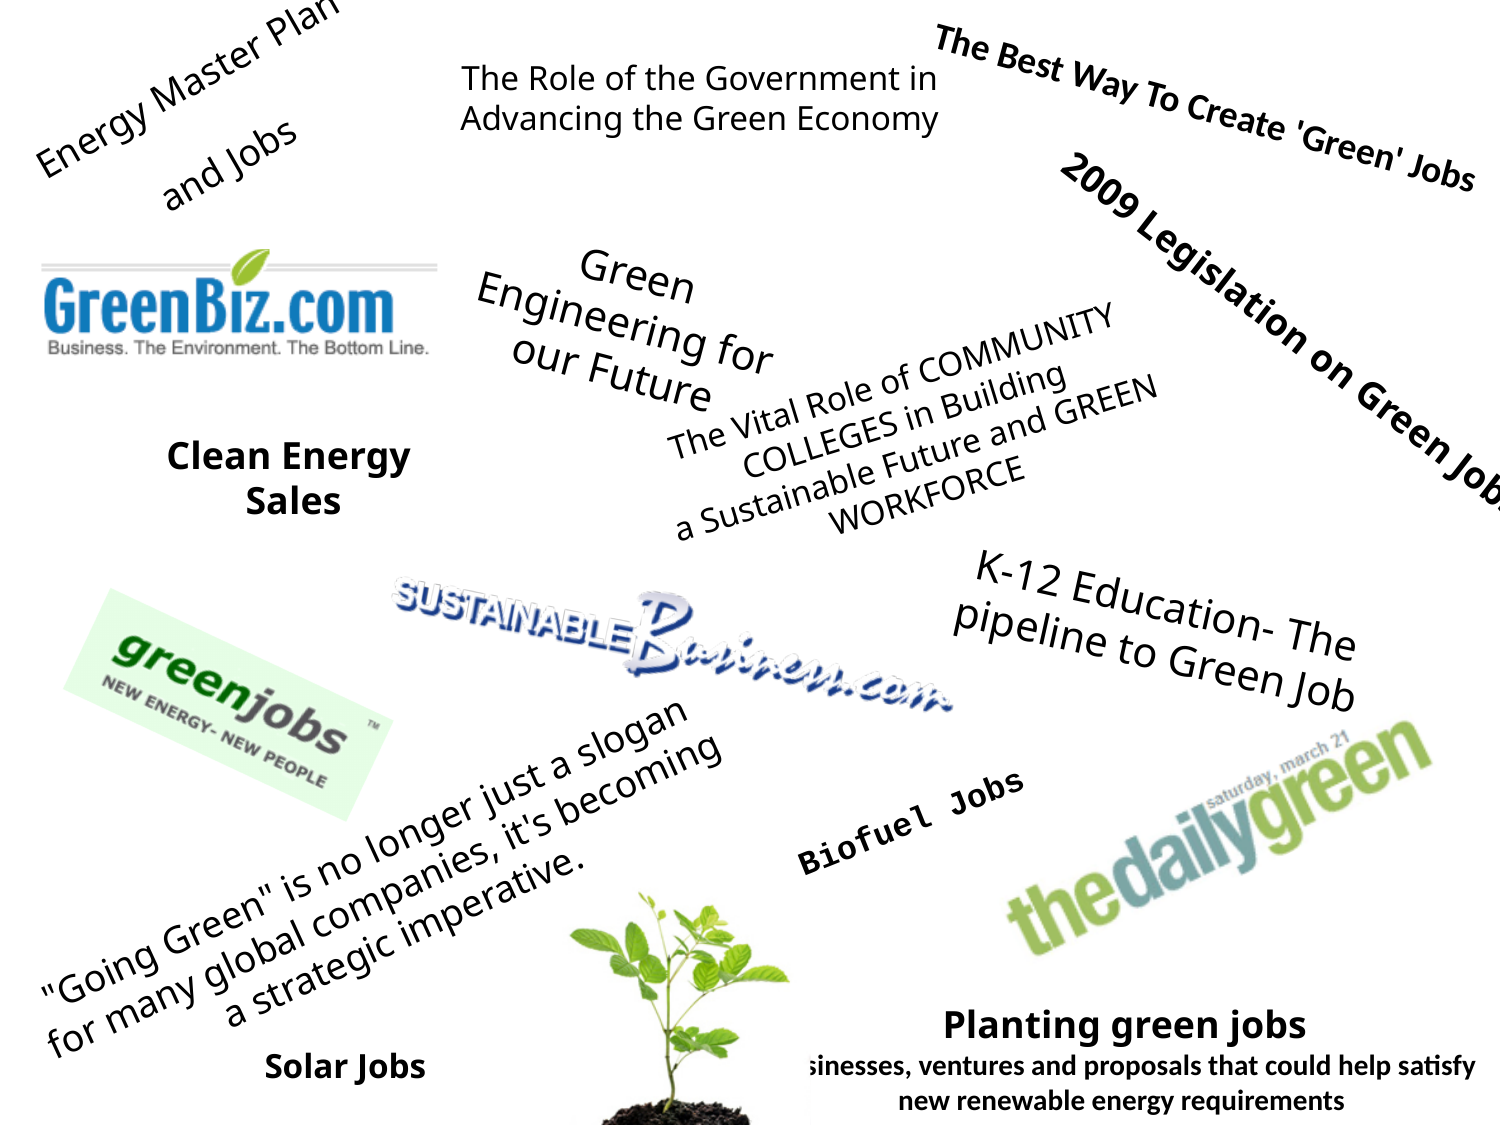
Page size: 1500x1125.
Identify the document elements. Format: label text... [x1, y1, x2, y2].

text_box Energy Master Plan and Jobs [0, 0, 411, 248]
text_box The Vital Role of COMMUNITY COLLEGES in Building a Sustainable Future and GREEN WORKFORCE [624, 274, 1194, 591]
text_box Green Engineering for our Future [441, 195, 829, 450]
picture [64, 539, 975, 821]
text_box Biofuel Jobs [774, 737, 1060, 889]
picture [985, 724, 1449, 980]
picture [562, 887, 811, 1125]
text_box "Going Green" is no longer just a slogan for many global companies, it's becoming a strategic imperative. [0, 694, 767, 1124]
text_box 2009 Legislation on Green Jobs [1038, 126, 1500, 531]
text_box Solar Jobs [249, 1037, 538, 1093]
text_box Planting green jobs Businesses, ventures and proposals that could help satisfy new renewable energy requirements [815, 993, 1500, 1124]
text_box The Role of the Government in Advancing the Green Economy [387, 49, 1013, 145]
text_box The Best Way To Create 'Green' Jobs [913, 0, 1499, 213]
text_box K-12 Education- The pipeline to Green Job [882, 512, 1450, 746]
picture [37, 249, 438, 363]
text_box Clean Energy Sales [62, 424, 525, 530]
